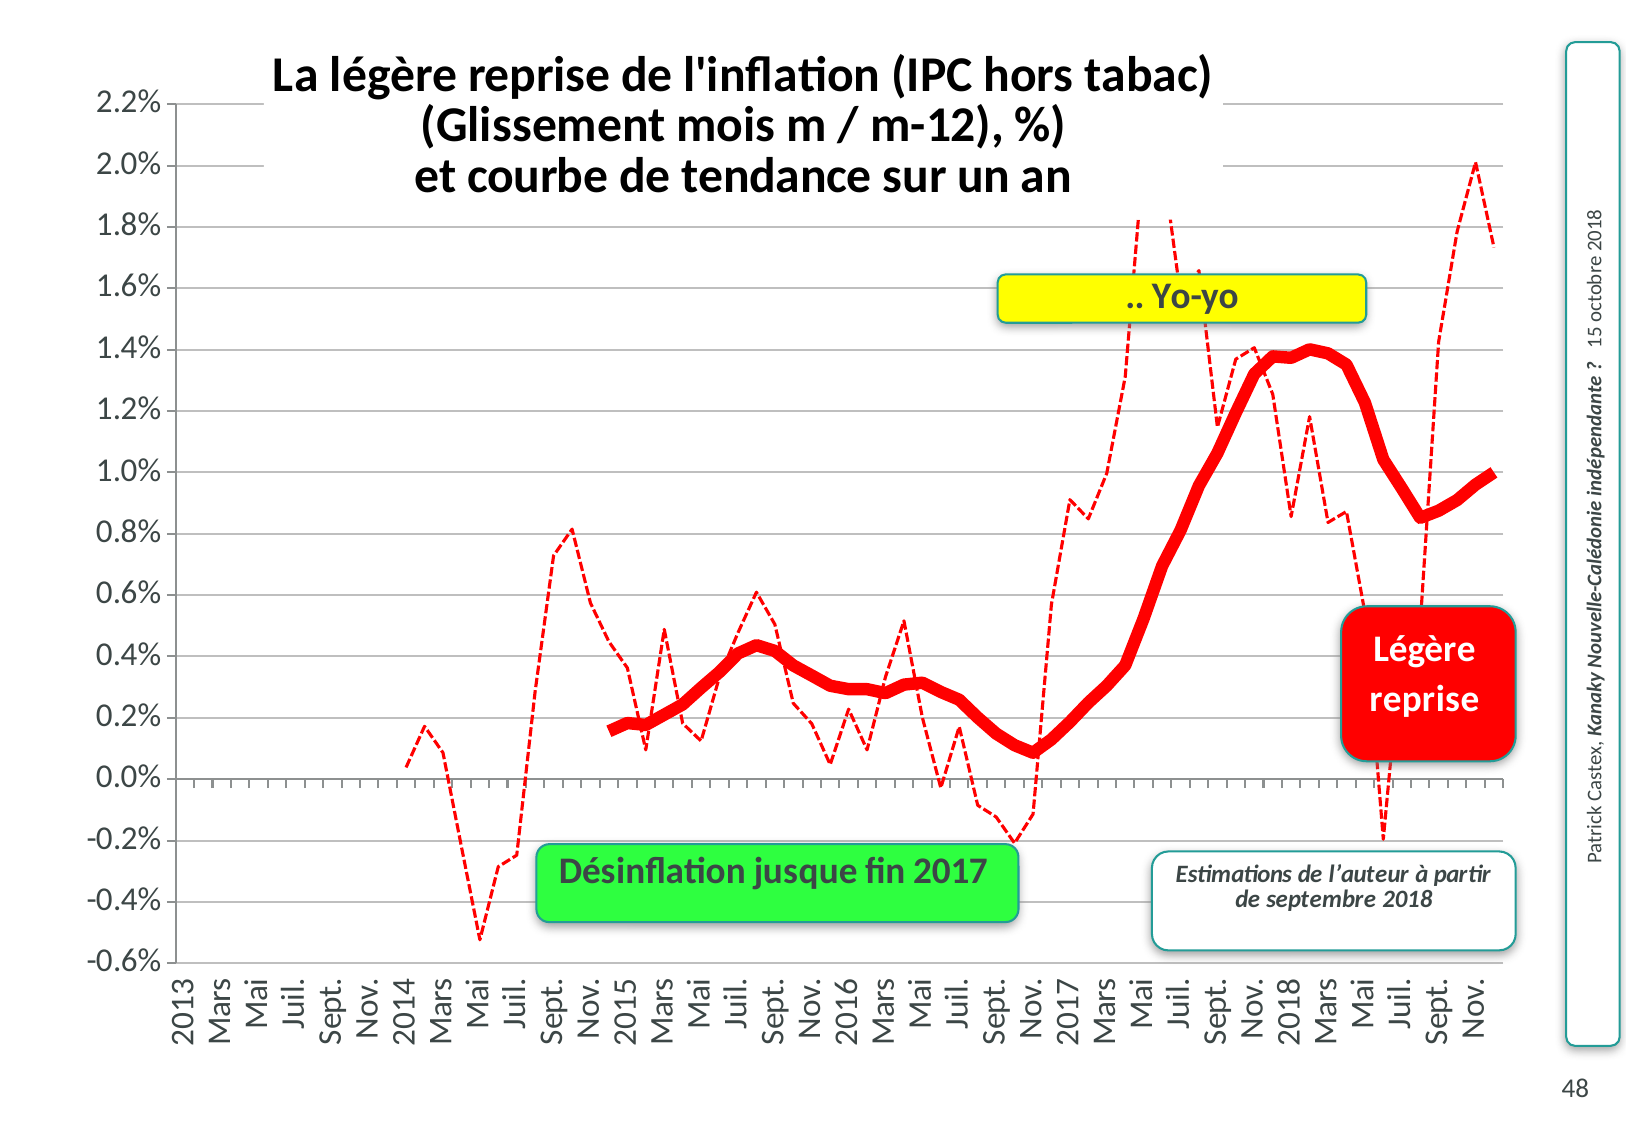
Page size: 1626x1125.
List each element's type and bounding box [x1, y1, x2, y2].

chart [38, 31, 1528, 1098]
